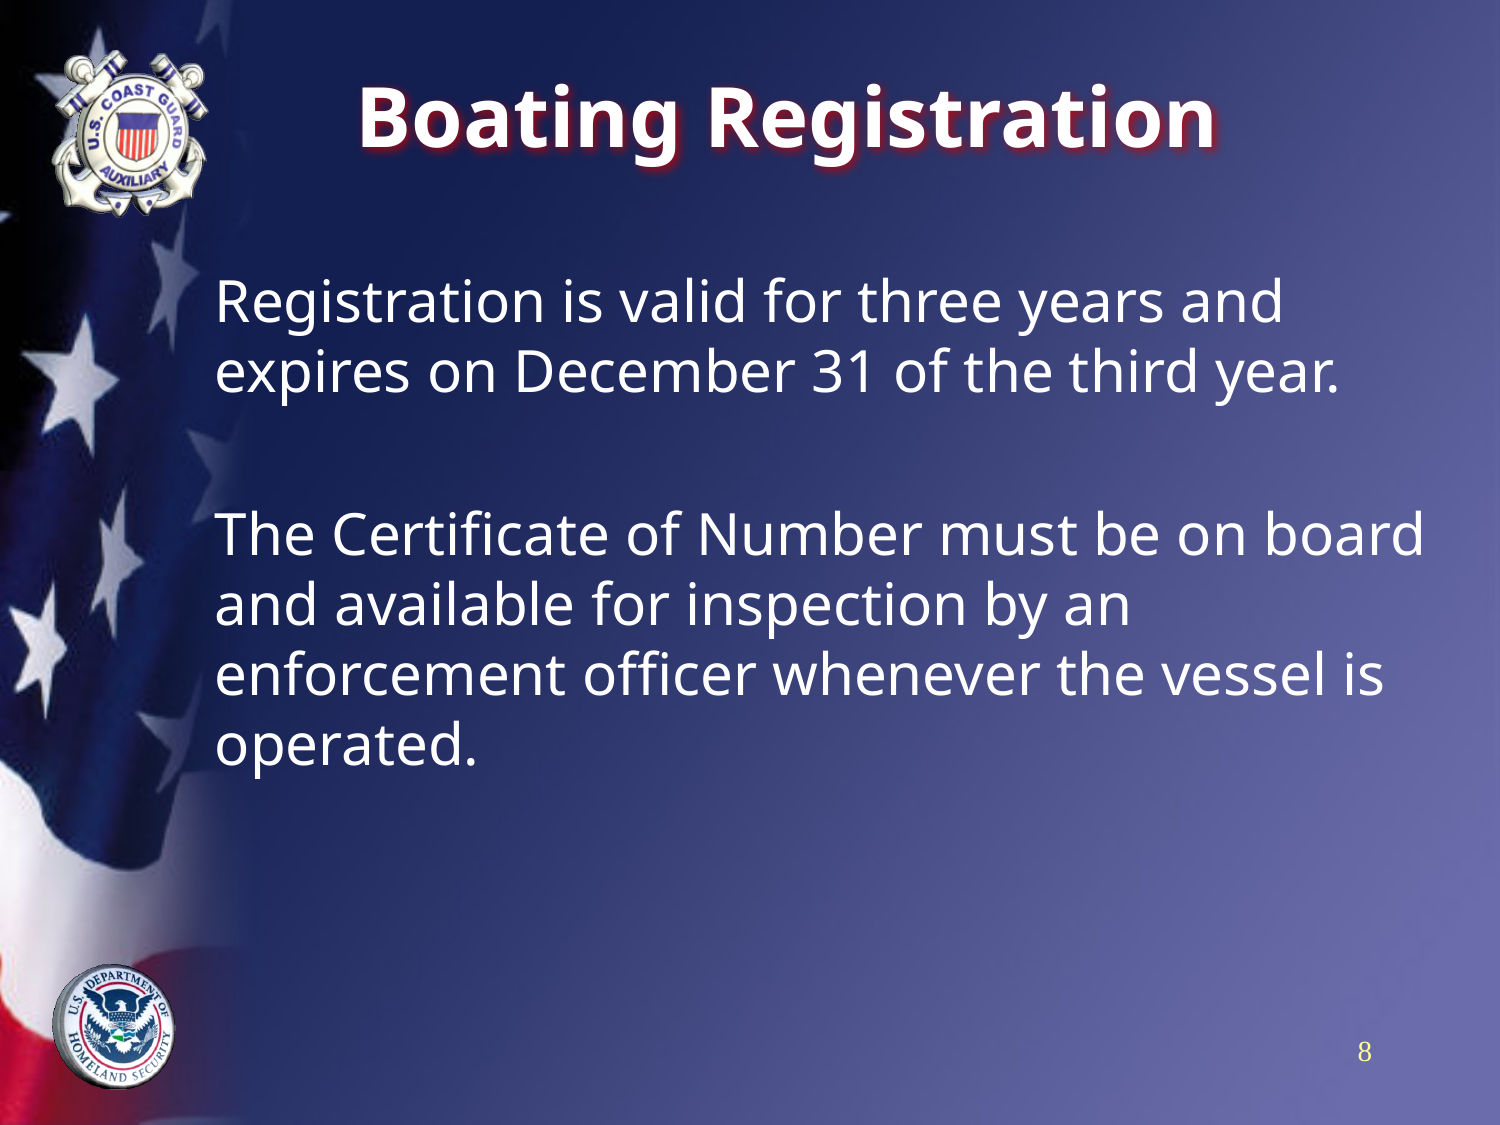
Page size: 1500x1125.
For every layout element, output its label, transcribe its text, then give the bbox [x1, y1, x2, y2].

title Boating Registration [150, 20, 1425, 208]
picture [0, 0, 1500, 1125]
slide_number 8 [1074, 1025, 1388, 1100]
text_box Registration is valid for three years and expires on December 31 of the third year. The Certificate of Number must be on board and available for inspection by an enforcement officer whenever the vessel is operated. [199, 174, 1463, 785]
